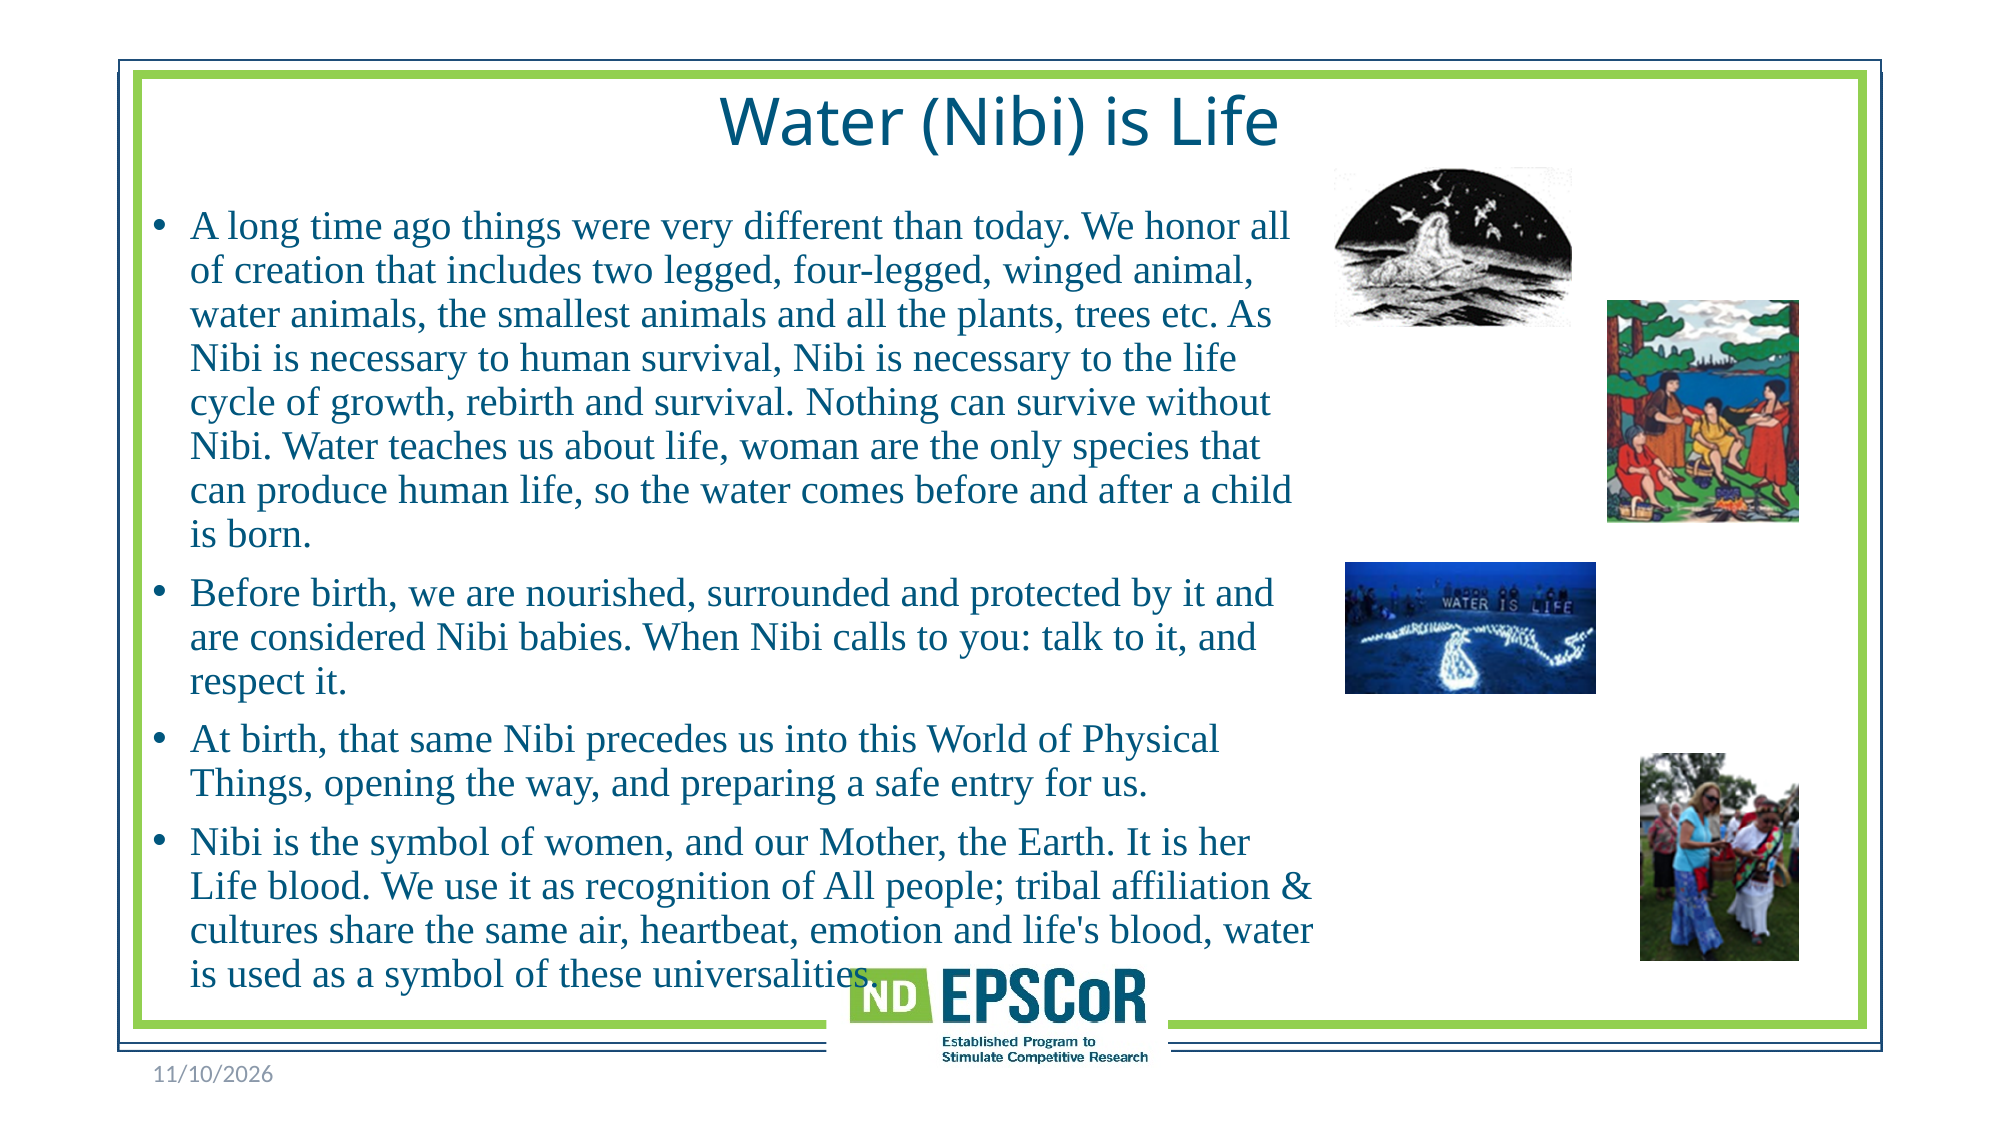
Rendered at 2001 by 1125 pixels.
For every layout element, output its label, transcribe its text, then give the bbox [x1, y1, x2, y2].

picture [1640, 753, 1799, 961]
title Water (Nibi) is Life [137, 80, 1863, 168]
picture [1345, 562, 1596, 694]
list A long time ago things were very different than today. We honor all of creation that includes two legged, four-legged, winged animal, water animals, the smallest animals and all the plants, trees etc. As Nibi is necessary to human survival, Nibi is necessary to the life cycle of growth, rebirth and survival. Nothing can survive without Nibi. Water teaches us about life, woman are the only species that can produce human life, so the water comes before and after a child is born. Before birth, we are nourished, surrounded and protected by it and are considered Nibi babies. When Nibi calls to you: talk to it, and respect it. At birth, that same Nibi precedes us into this World of Physical Things, opening the way, and preparing a safe entry for us. Nibi is the symbol of women, and our Mother, the Earth. It is her Life blood. We use it as recognition of All people; tribal affiliation & cultures share the same air, heartbeat, emotion and life's blood, water is used as a symbol of these universalities. [137, 196, 1335, 1014]
picture [117, 72, 137, 1052]
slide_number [137, 1042, 588, 1103]
picture [1334, 167, 1572, 327]
picture [1607, 300, 1799, 523]
picture [588, 72, 1883, 1068]
